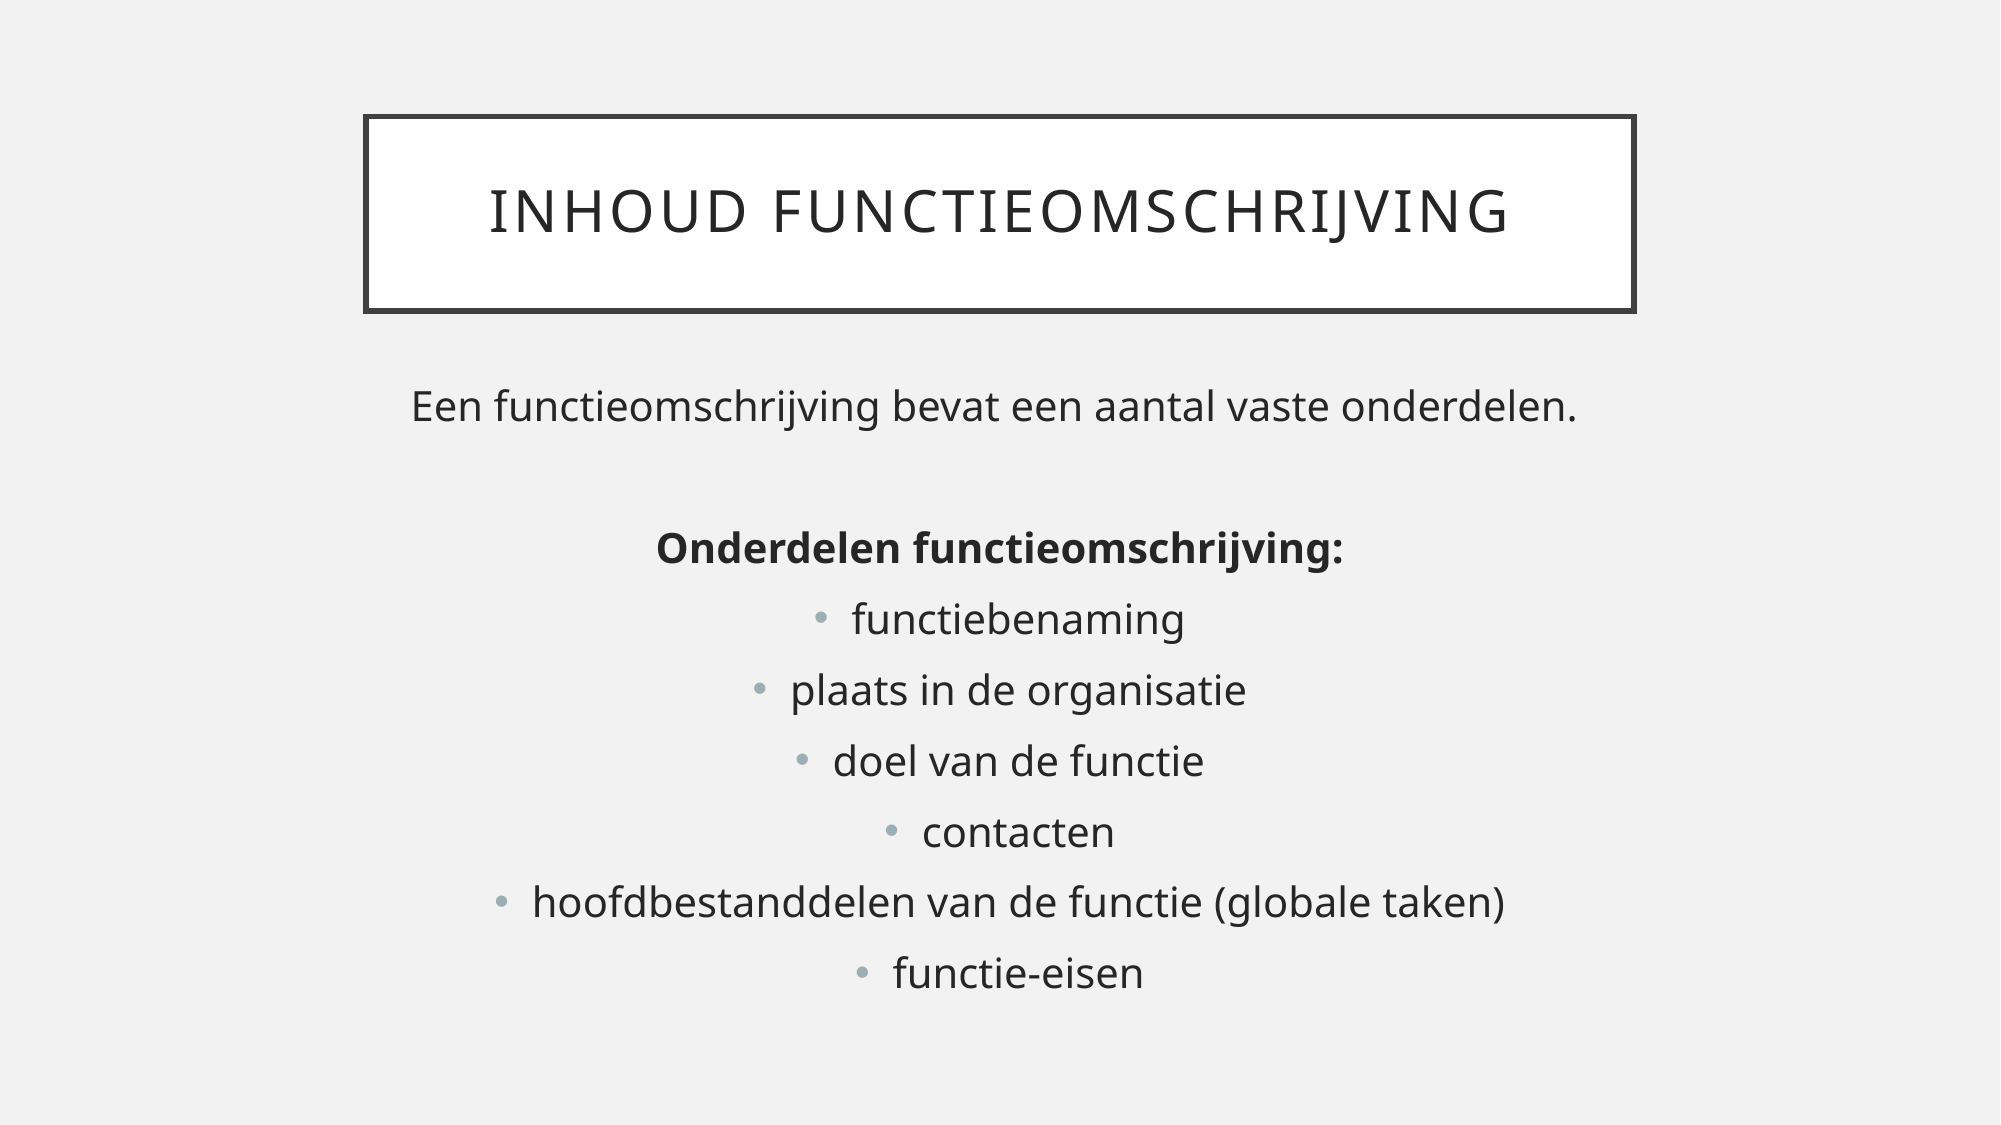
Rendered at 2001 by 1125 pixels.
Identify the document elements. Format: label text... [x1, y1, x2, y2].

title Inhoud functieomschrijving [363, 114, 1637, 314]
list Een functieomschrijving bevat een aantal vaste onderdelen. Onderdelen functieomschrijving: functiebenaming plaats in de organisatie doel van de functie contacten hoofdbestanddelen van de functie (globale taken) functie-eisen [251, 372, 1749, 1059]
